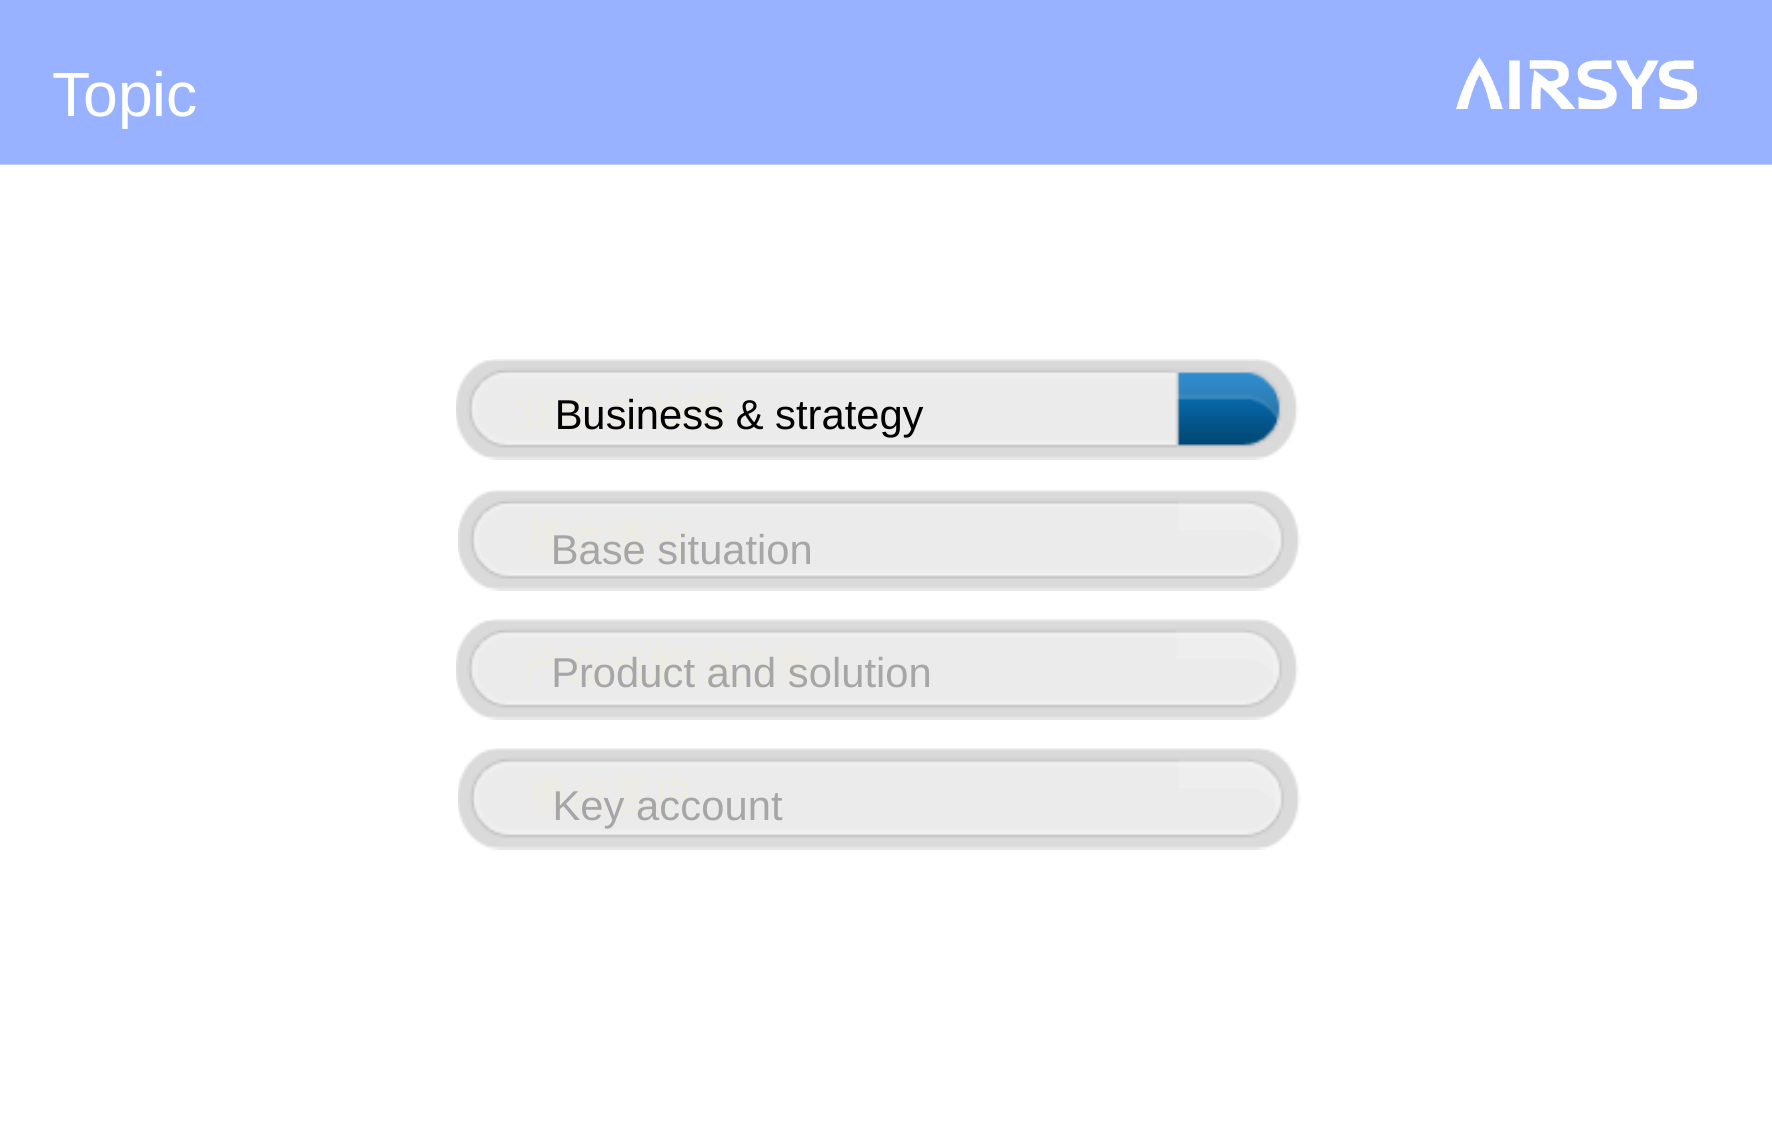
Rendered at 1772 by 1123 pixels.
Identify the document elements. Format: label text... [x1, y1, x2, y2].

text_box Topic [37, 58, 1368, 125]
picture [1456, 57, 1697, 109]
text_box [455, 359, 1301, 850]
